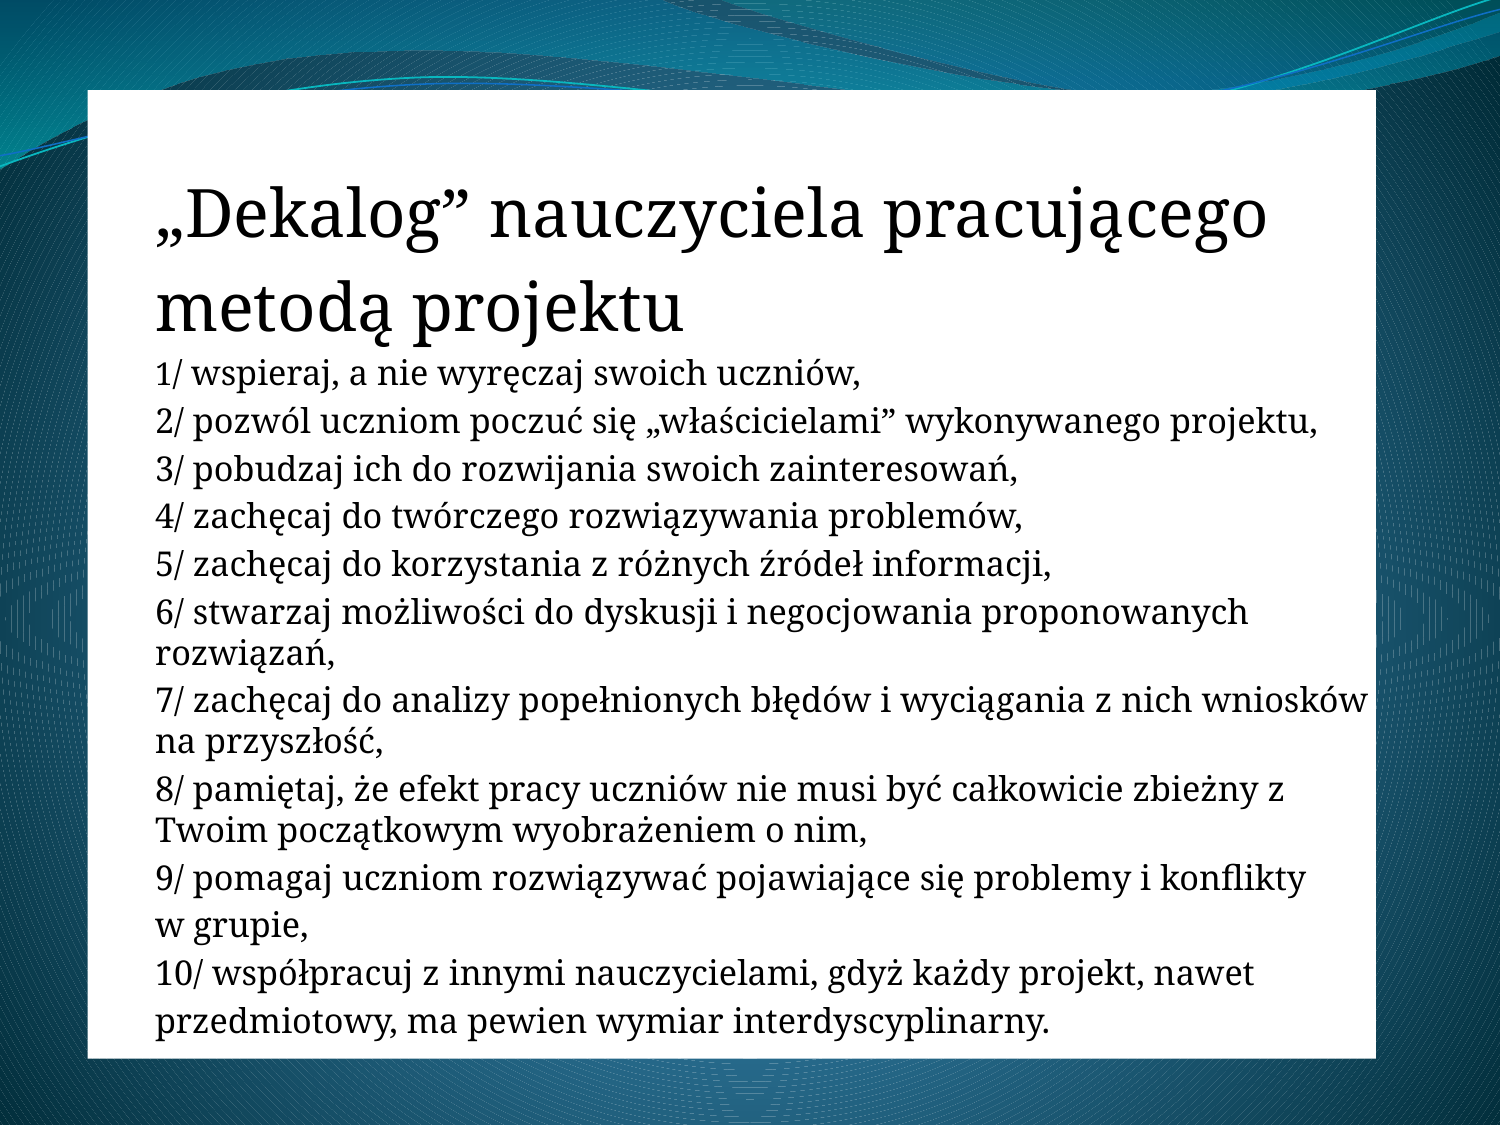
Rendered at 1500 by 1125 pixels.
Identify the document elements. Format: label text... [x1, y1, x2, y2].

subtitle „Dekalog” nauczyciela pracującego metodą projektu 1/ wspieraj, a nie wyręczaj swoich uczniów, 2/ pozwól uczniom poczuć się „właścicielami” wykonywanego projektu, 3/ pobudzaj ich do rozwijania swoich zainteresowań, 4/ zachęcaj do twórczego rozwiązywania problemów, 5/ zachęcaj do korzystania z różnych źródeł informacji, 6/ stwarzaj możliwości do dyskusji i negocjowania proponowanych rozwiązań, 7/ zachęcaj do analizy popełnionych błędów i wyciągania z nich wniosków na przyszłość, 8/ pamiętaj, że efekt pracy uczniów nie musi być całkowicie zbieżny z Twoim początkowym wyobrażeniem o nim, 9/ pomagaj uczniom rozwiązywać pojawiające się problemy i konflikty w grupie, 10/ współpracuj z innymi nauczycielami, gdyż każdy projekt, nawet przedmiotowy, ma pewien wymiar interdyscyplinarny. [87, 89, 1377, 1059]
